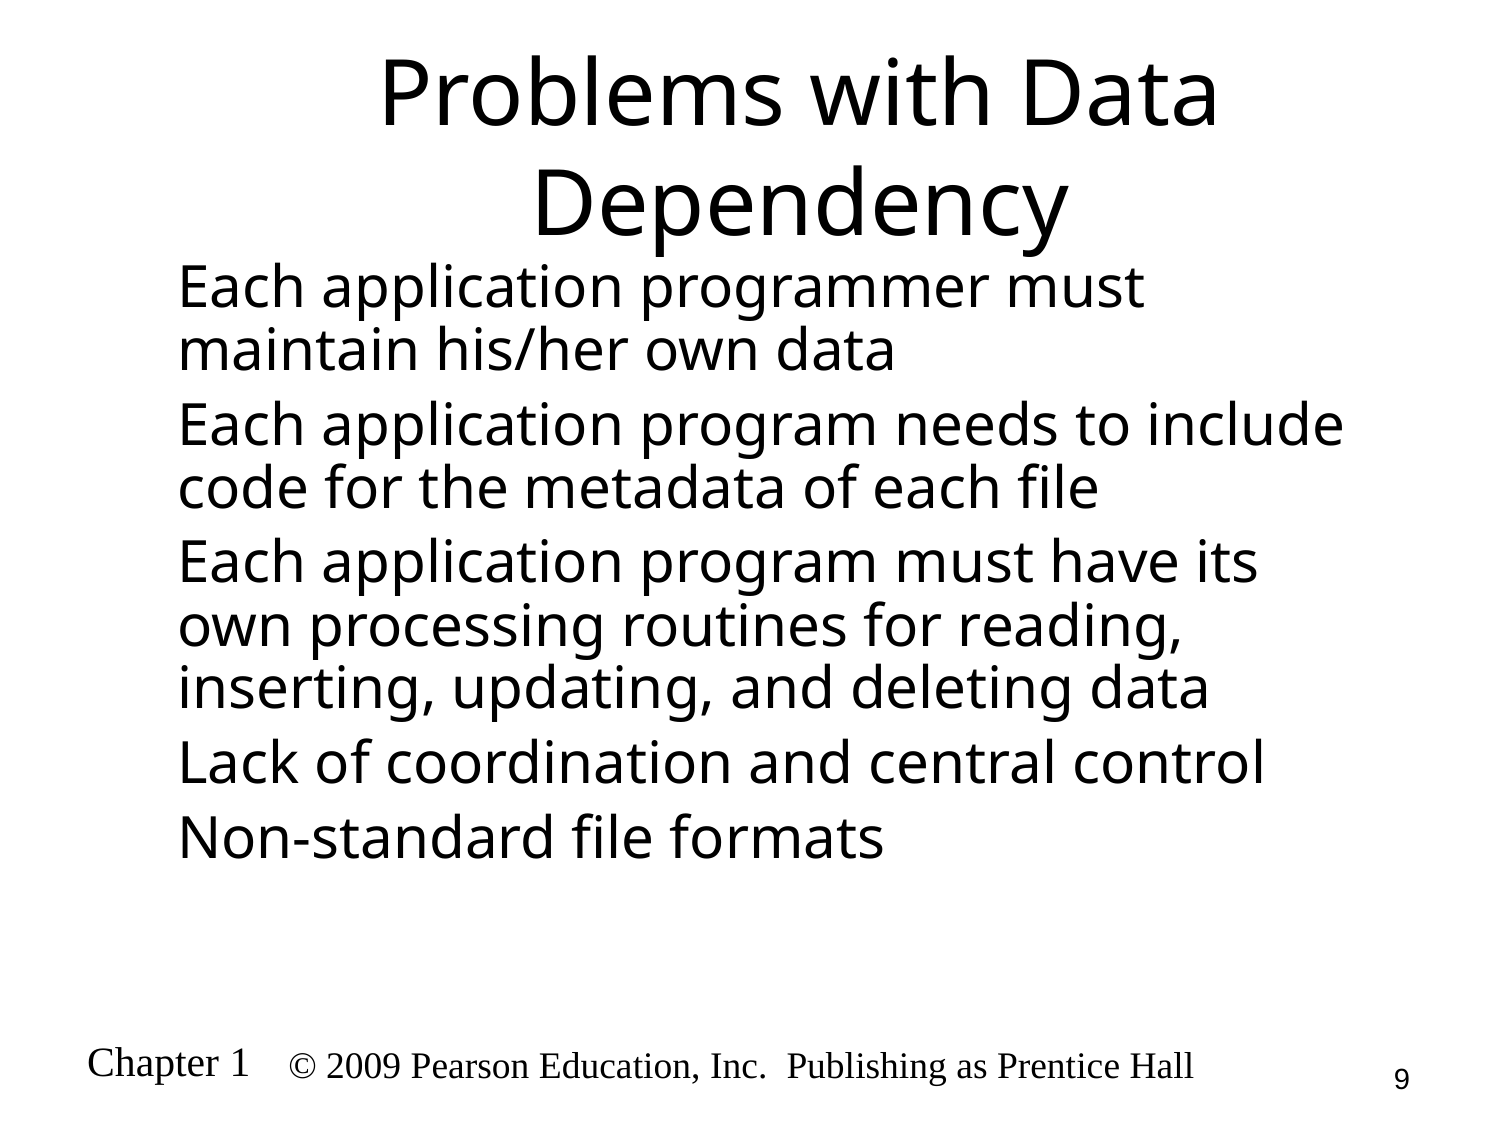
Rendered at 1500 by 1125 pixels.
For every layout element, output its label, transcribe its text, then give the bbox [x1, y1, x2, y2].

title Problems with Data Dependency [99, 49, 1500, 238]
list Each application programmer must maintain his/her own data Each application program needs to include code for the metadata of each file Each application program must have its own processing routines for reading, inserting, updating, and deleting data Lack of coordination and central control Non-standard file formats [74, 249, 1388, 926]
slide_number 9 [1074, 1024, 1426, 1103]
